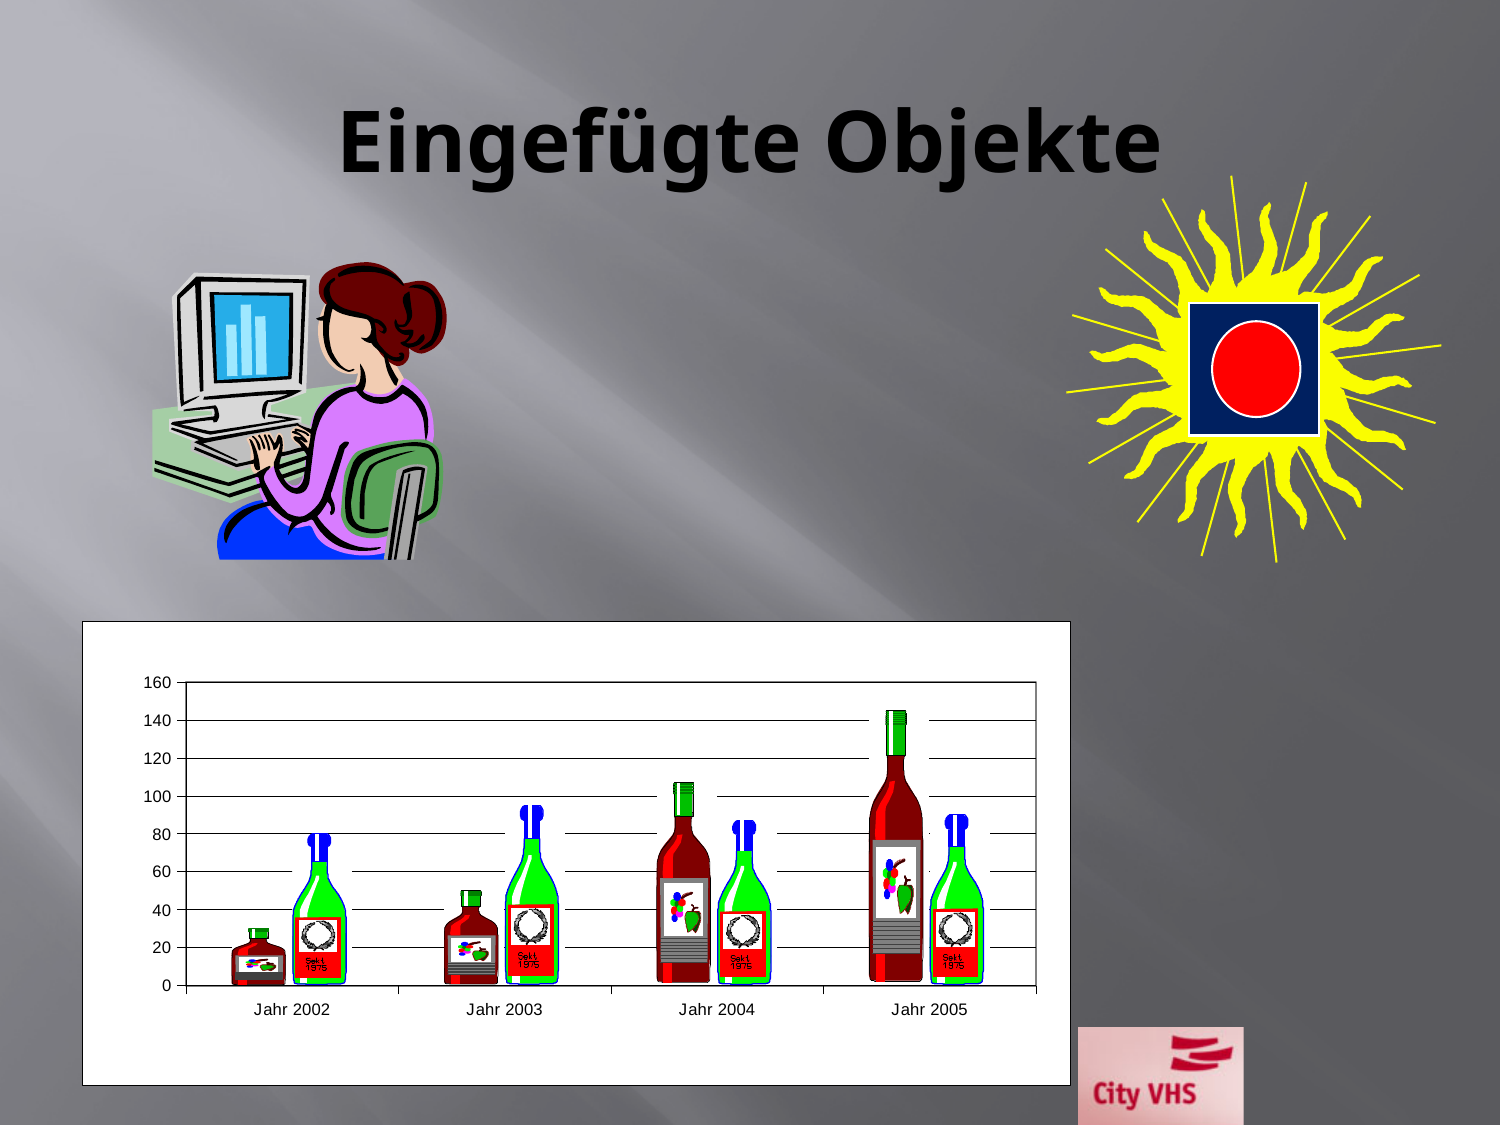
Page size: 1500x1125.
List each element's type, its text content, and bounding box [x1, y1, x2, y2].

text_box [1066, 175, 1442, 563]
chart [81, 620, 1071, 1086]
picture [152, 261, 448, 563]
picture [1078, 1027, 1244, 1125]
title Eingefügte Objekte [75, 45, 1425, 233]
